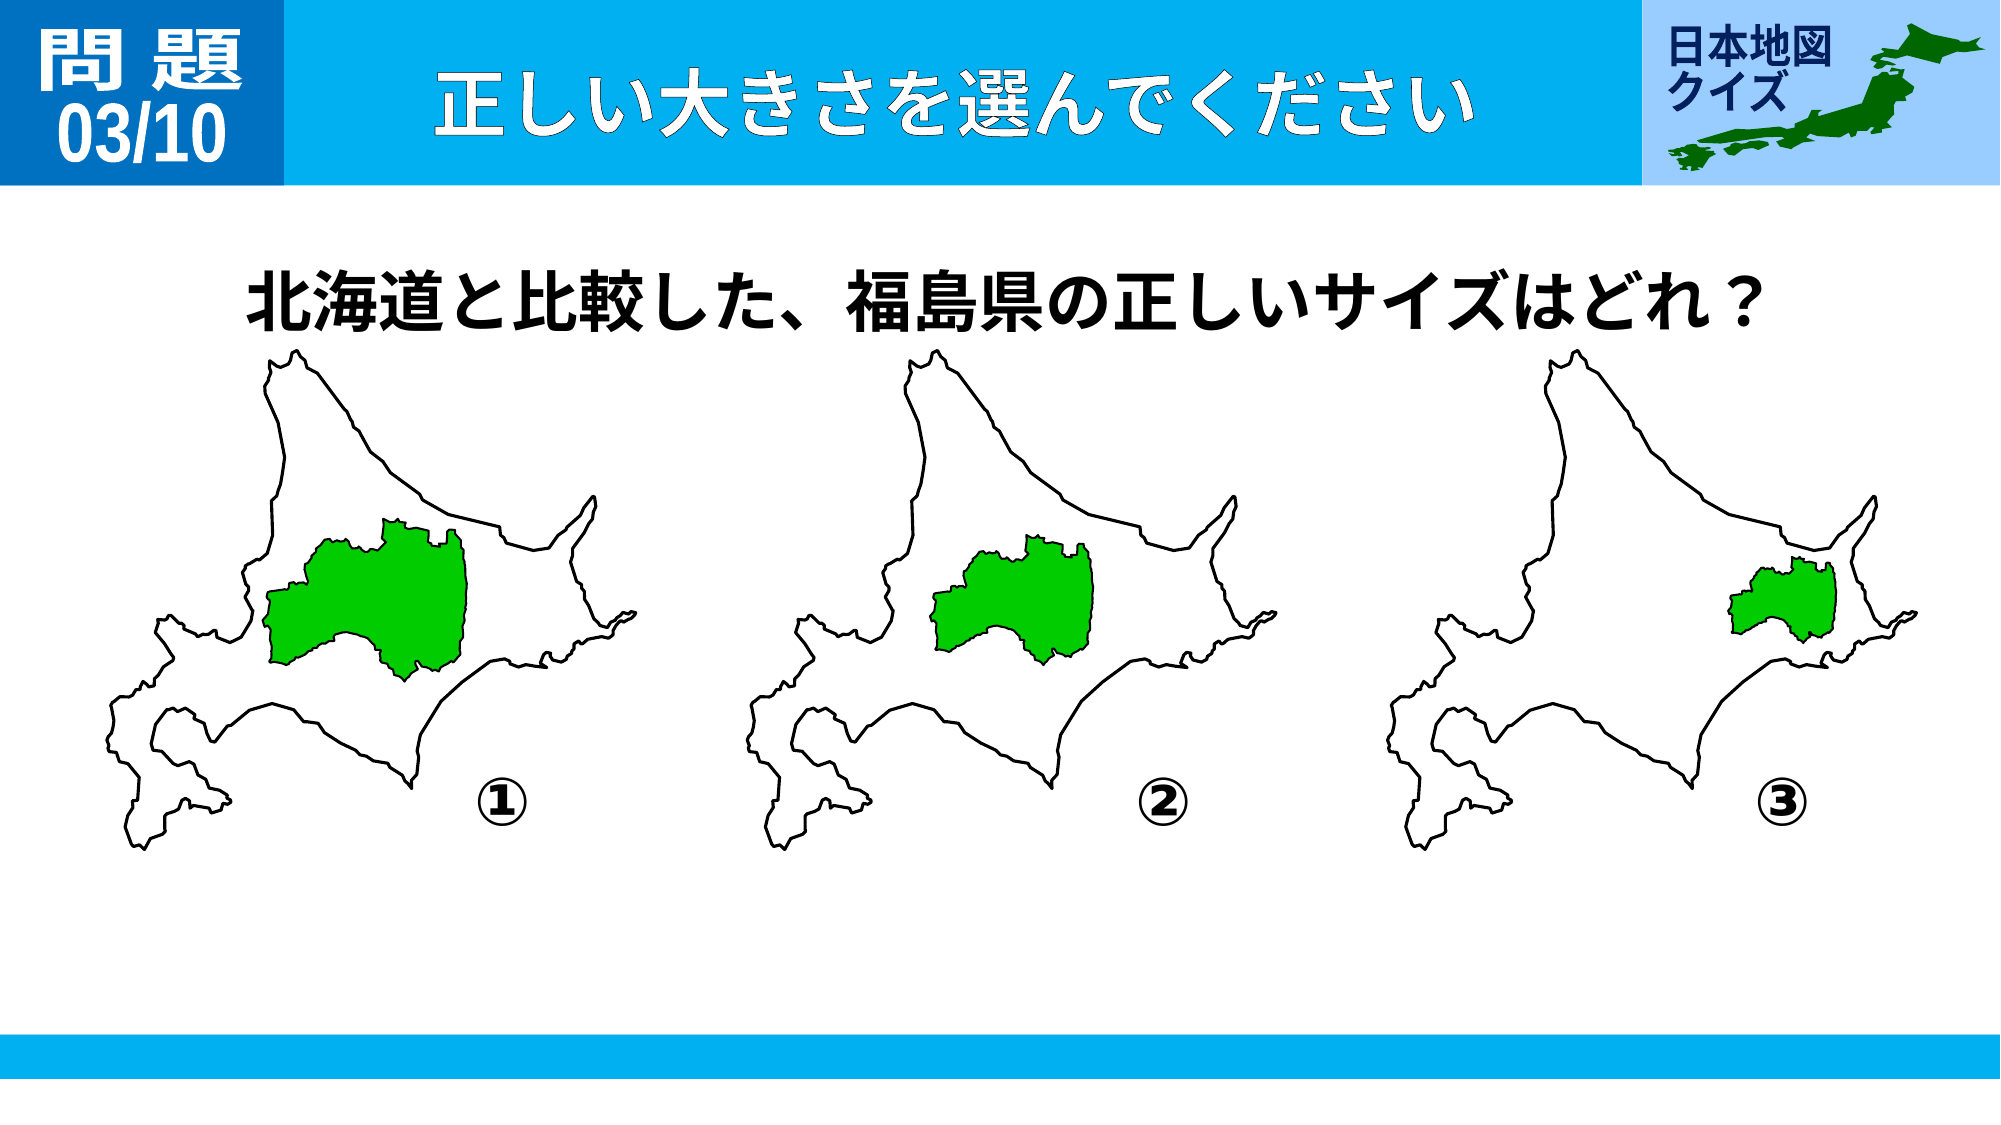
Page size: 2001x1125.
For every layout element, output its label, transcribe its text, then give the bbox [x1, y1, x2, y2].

text_box ① [459, 751, 546, 847]
text_box [104, 348, 638, 852]
text_box [1726, 554, 1839, 646]
text_box 北海道と比較した、福島県の正しいサイズはどれ？ [230, 252, 1794, 348]
text_box [260, 516, 469, 684]
text_box [0, 1034, 2000, 1079]
text_box ② [1120, 751, 1208, 847]
text_box [745, 348, 1278, 852]
text_box [1385, 348, 1919, 852]
text_box [928, 533, 1096, 668]
text_box ③ [1739, 751, 1826, 847]
